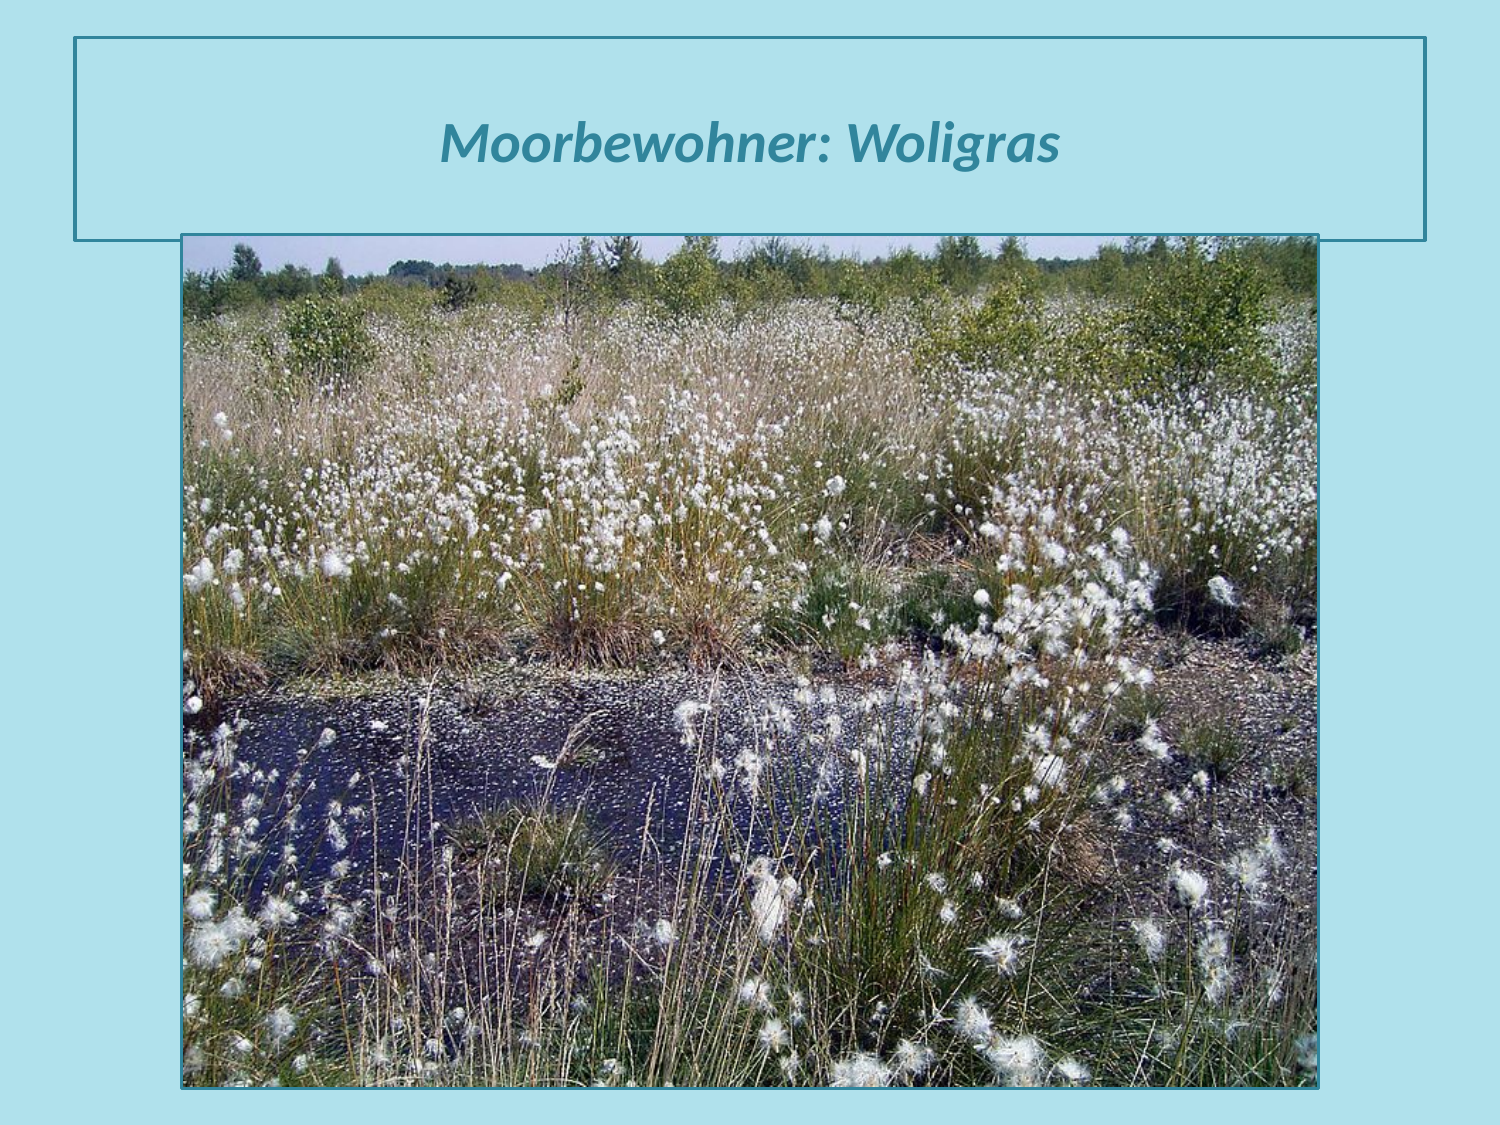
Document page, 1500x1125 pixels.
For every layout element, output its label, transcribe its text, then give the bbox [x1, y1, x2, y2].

picture [182, 235, 1318, 1087]
title Moorbewohner: Woligras [75, 37, 1425, 241]
